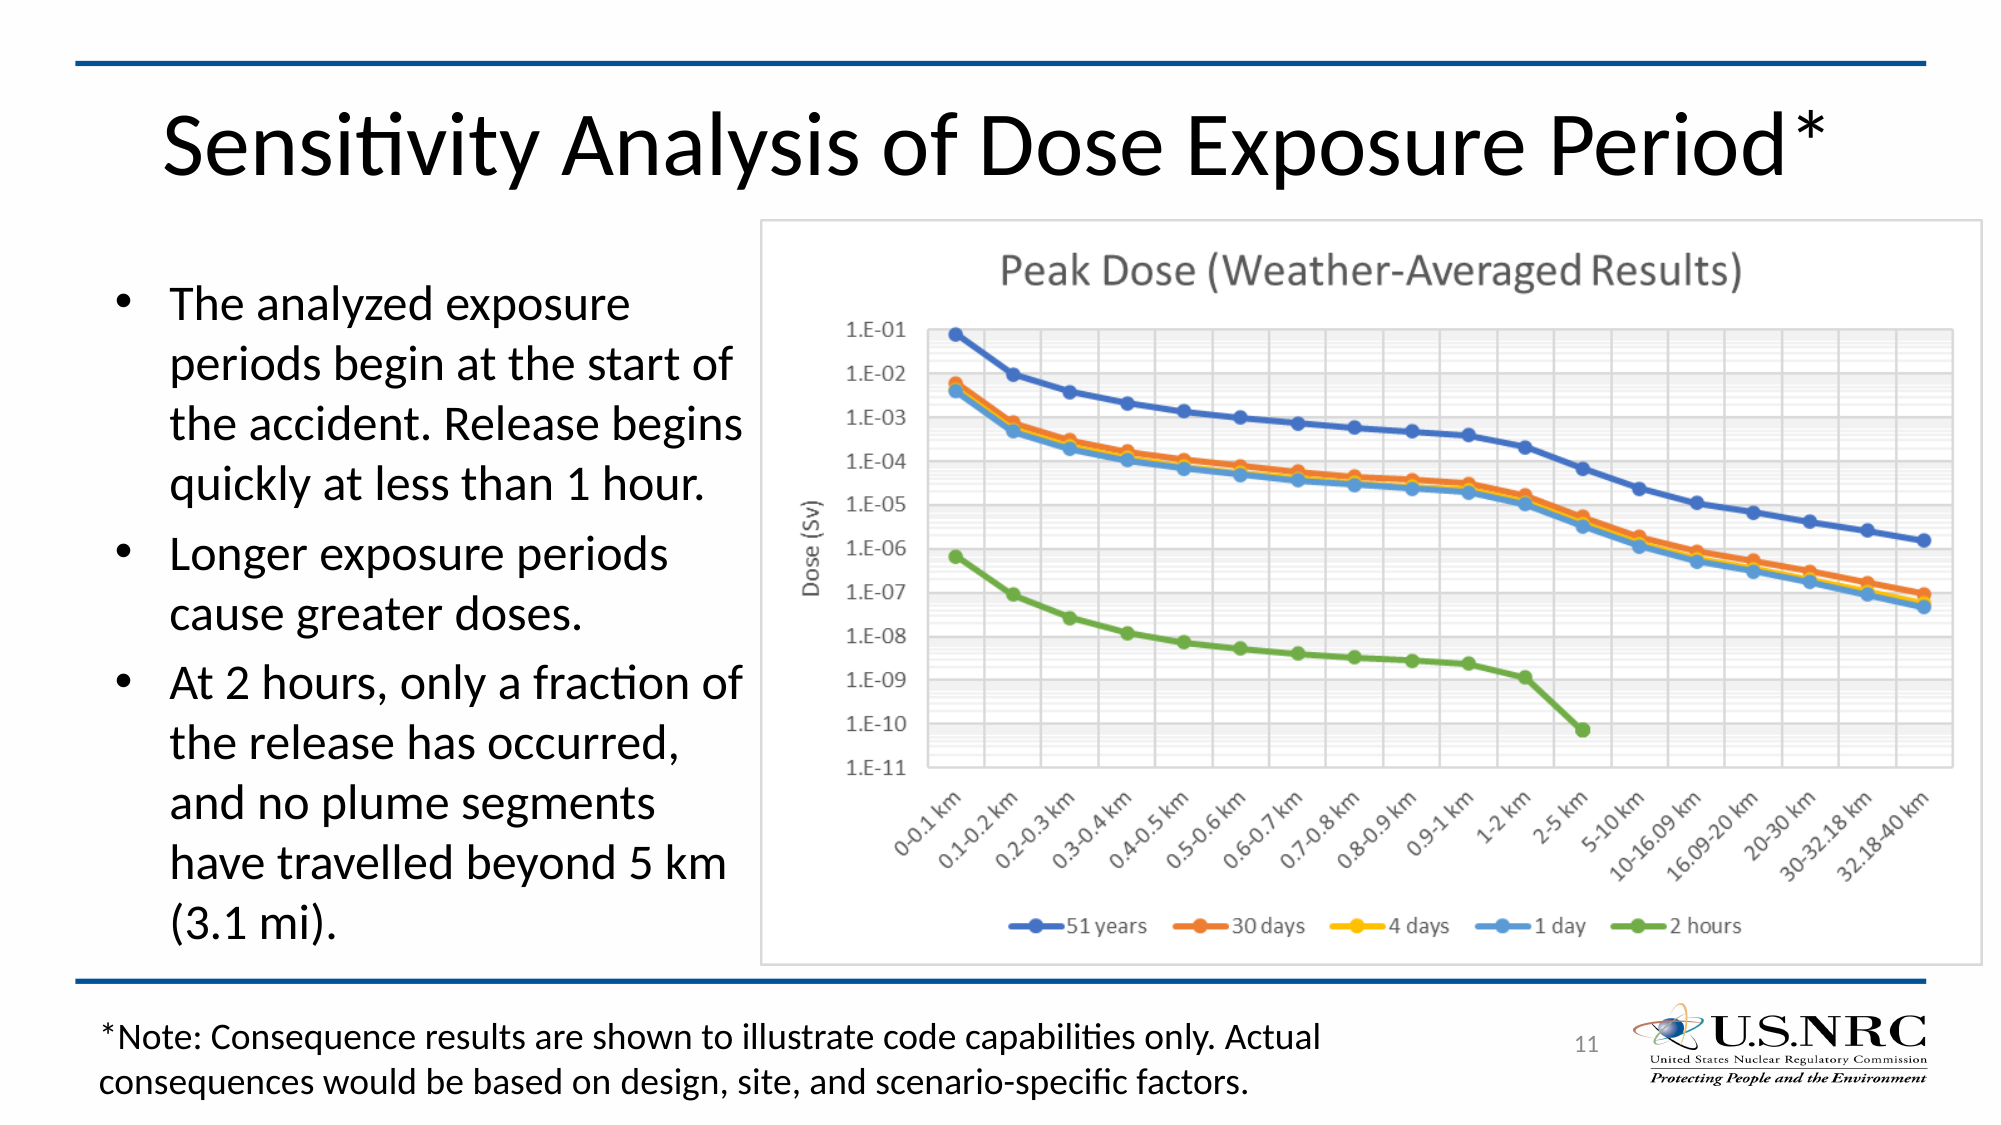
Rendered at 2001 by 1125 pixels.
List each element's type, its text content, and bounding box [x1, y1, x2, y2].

title Sensitivity Analysis of Dose Exposure Period* [99, 45, 1900, 233]
text_box *Note: Consequence results are shown to illustrate code capabilities only. Actual consequences would be based on design, site, and scenario-specific factors. [84, 1004, 1505, 1110]
picture [0, 0, 2001, 1125]
list The analyzed exposure periods begin at the start of the accident. Release begins quickly at less than 1 hour. Longer exposure periods cause greater doses. At 2 hours, only a fraction of the release has occurred, and no plume segments have travelled beyond 5 km (3.1 mi). [99, 262, 761, 1004]
slide_number 11 [1505, 1012, 1615, 1073]
